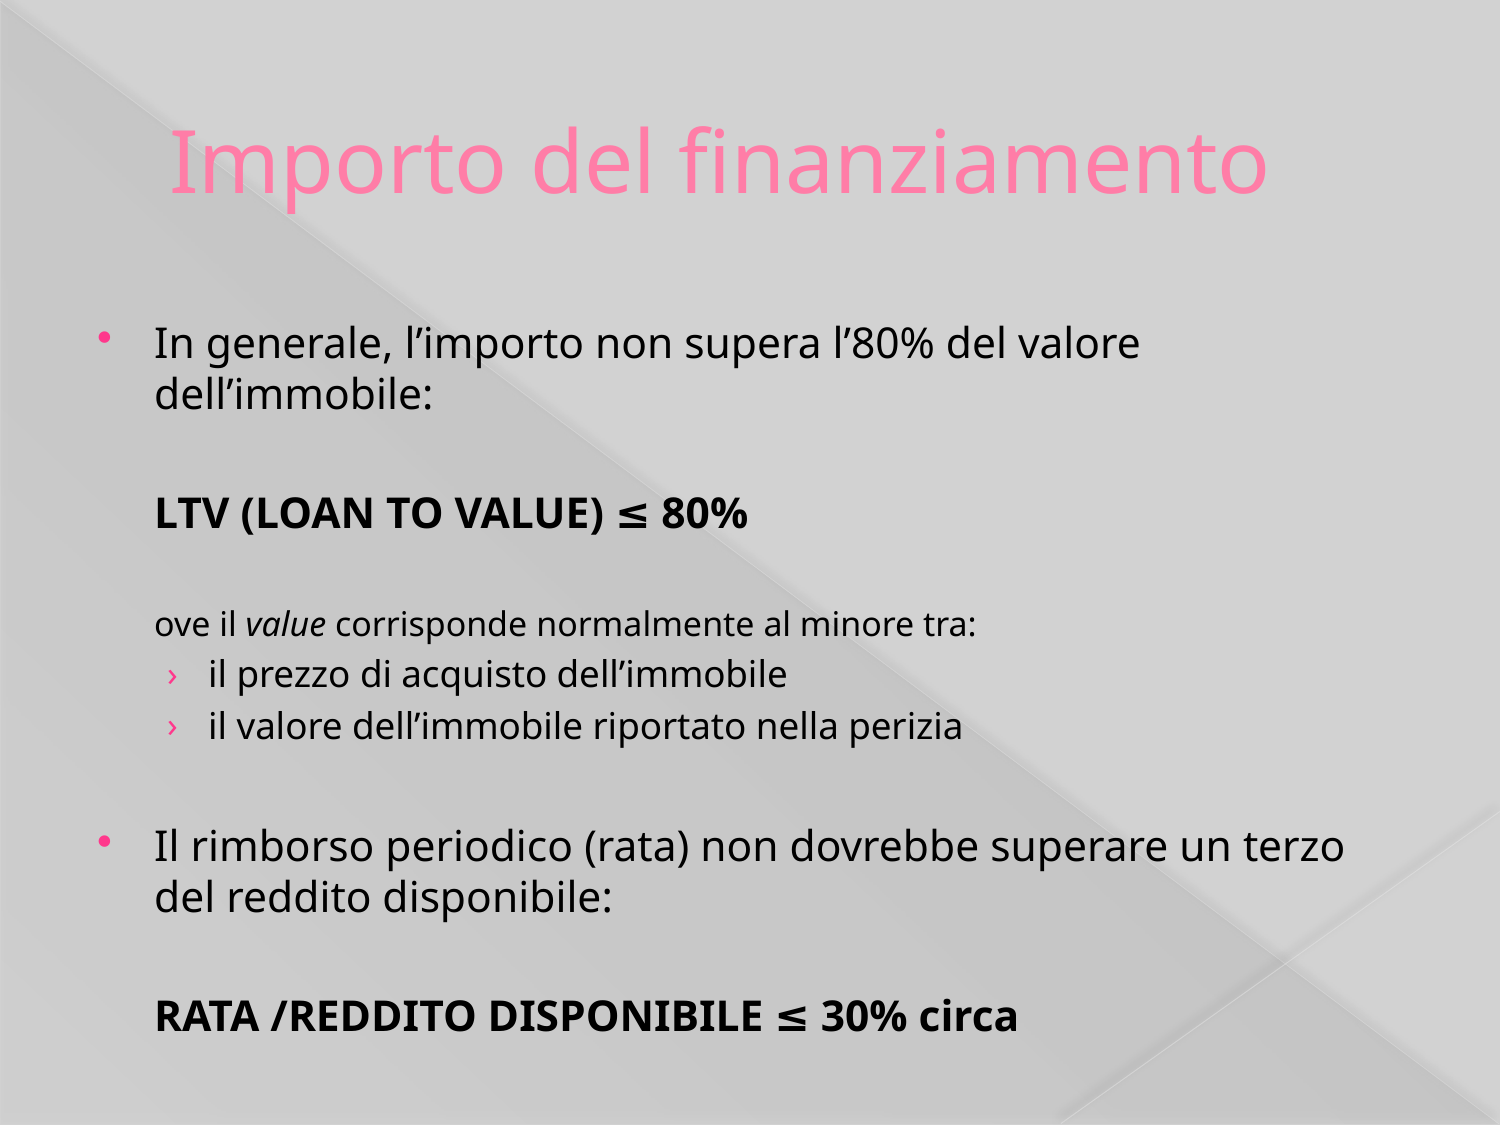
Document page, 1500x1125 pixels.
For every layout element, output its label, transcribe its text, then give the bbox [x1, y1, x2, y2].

list In generale, l’importo non supera l’80% del valore dell’immobile: LTV (LOAN TO VALUE) ≤ 80% ove il value corrisponde normalmente al minore tra: il prezzo di acquisto dell’immobile il valore dell’immobile riportato nella perizia Il rimborso periodico (rata) non dovrebbe superare un terzo del reddito disponibile: RATA /REDDITO DISPONIBILE ≤ 30% circa [75, 308, 1425, 1059]
title Importo del finanziamento [75, 43, 1425, 274]
